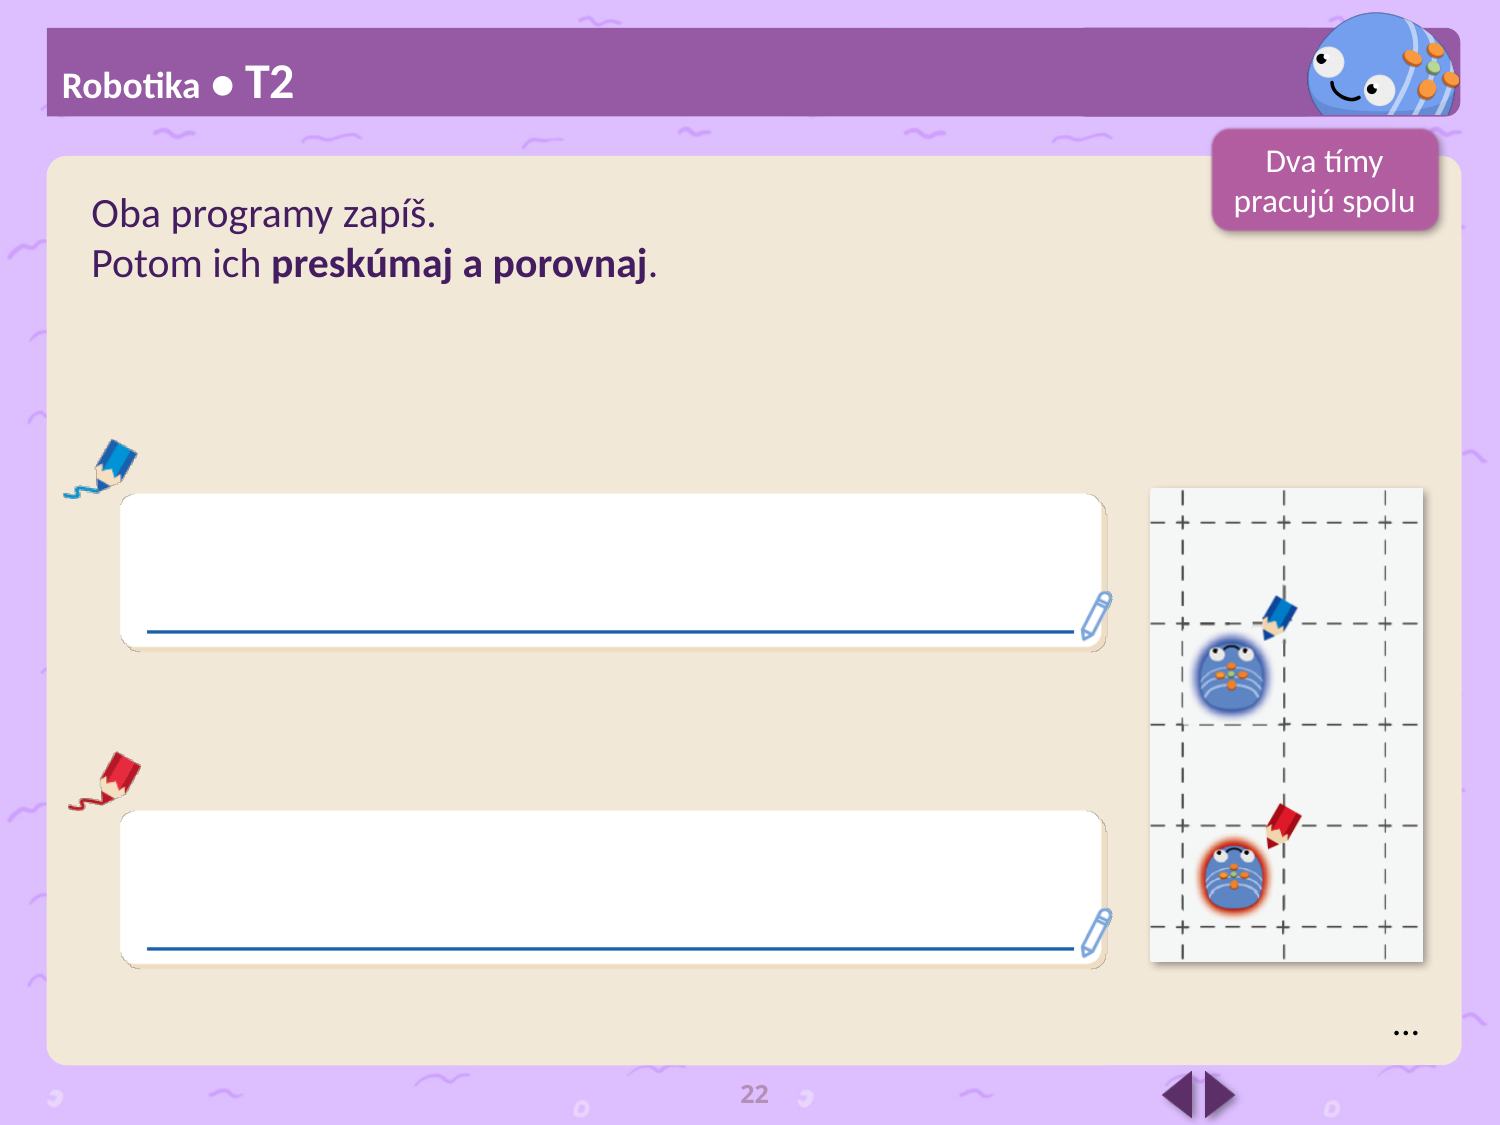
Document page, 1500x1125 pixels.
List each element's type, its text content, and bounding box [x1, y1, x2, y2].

picture [68, 751, 1113, 970]
title Robotika ● T2 [46, 27, 1307, 117]
text_box … [1378, 990, 1483, 1096]
text_box Dva tímy pracujú spolu [1212, 128, 1438, 231]
text_box Oba programy zapíš. Potom ich preskúmaj a porovnaj. [76, 178, 1033, 294]
picture [1150, 488, 1423, 962]
slide_number 22 [718, 1065, 792, 1125]
picture [63, 439, 1113, 654]
picture [0, 0, 1500, 1125]
text_box [45, 154, 1463, 1067]
